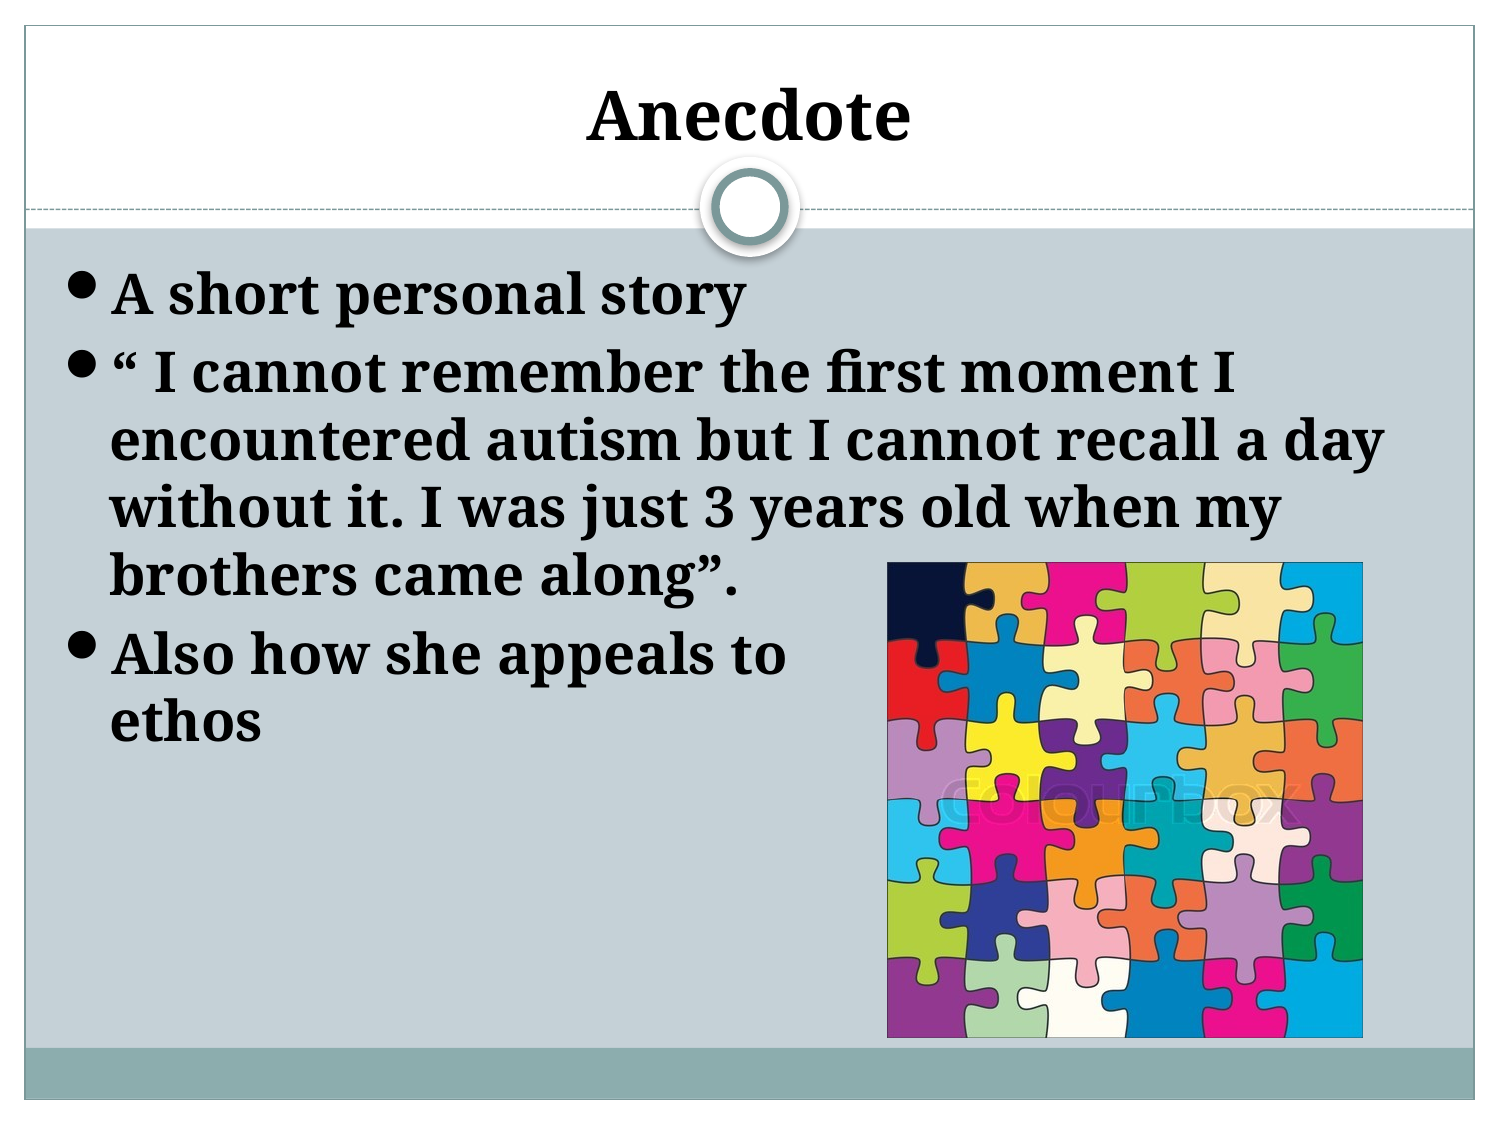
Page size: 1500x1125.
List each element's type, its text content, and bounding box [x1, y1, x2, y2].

title Anecdote [49, 37, 1450, 162]
list A short personal story “ I cannot remember the first moment I encountered autism but I cannot recall a day without it. I was just 3 years old when my brothers came along”. Also how she appeals to ethos [49, 250, 1445, 1001]
picture [887, 562, 1363, 1038]
